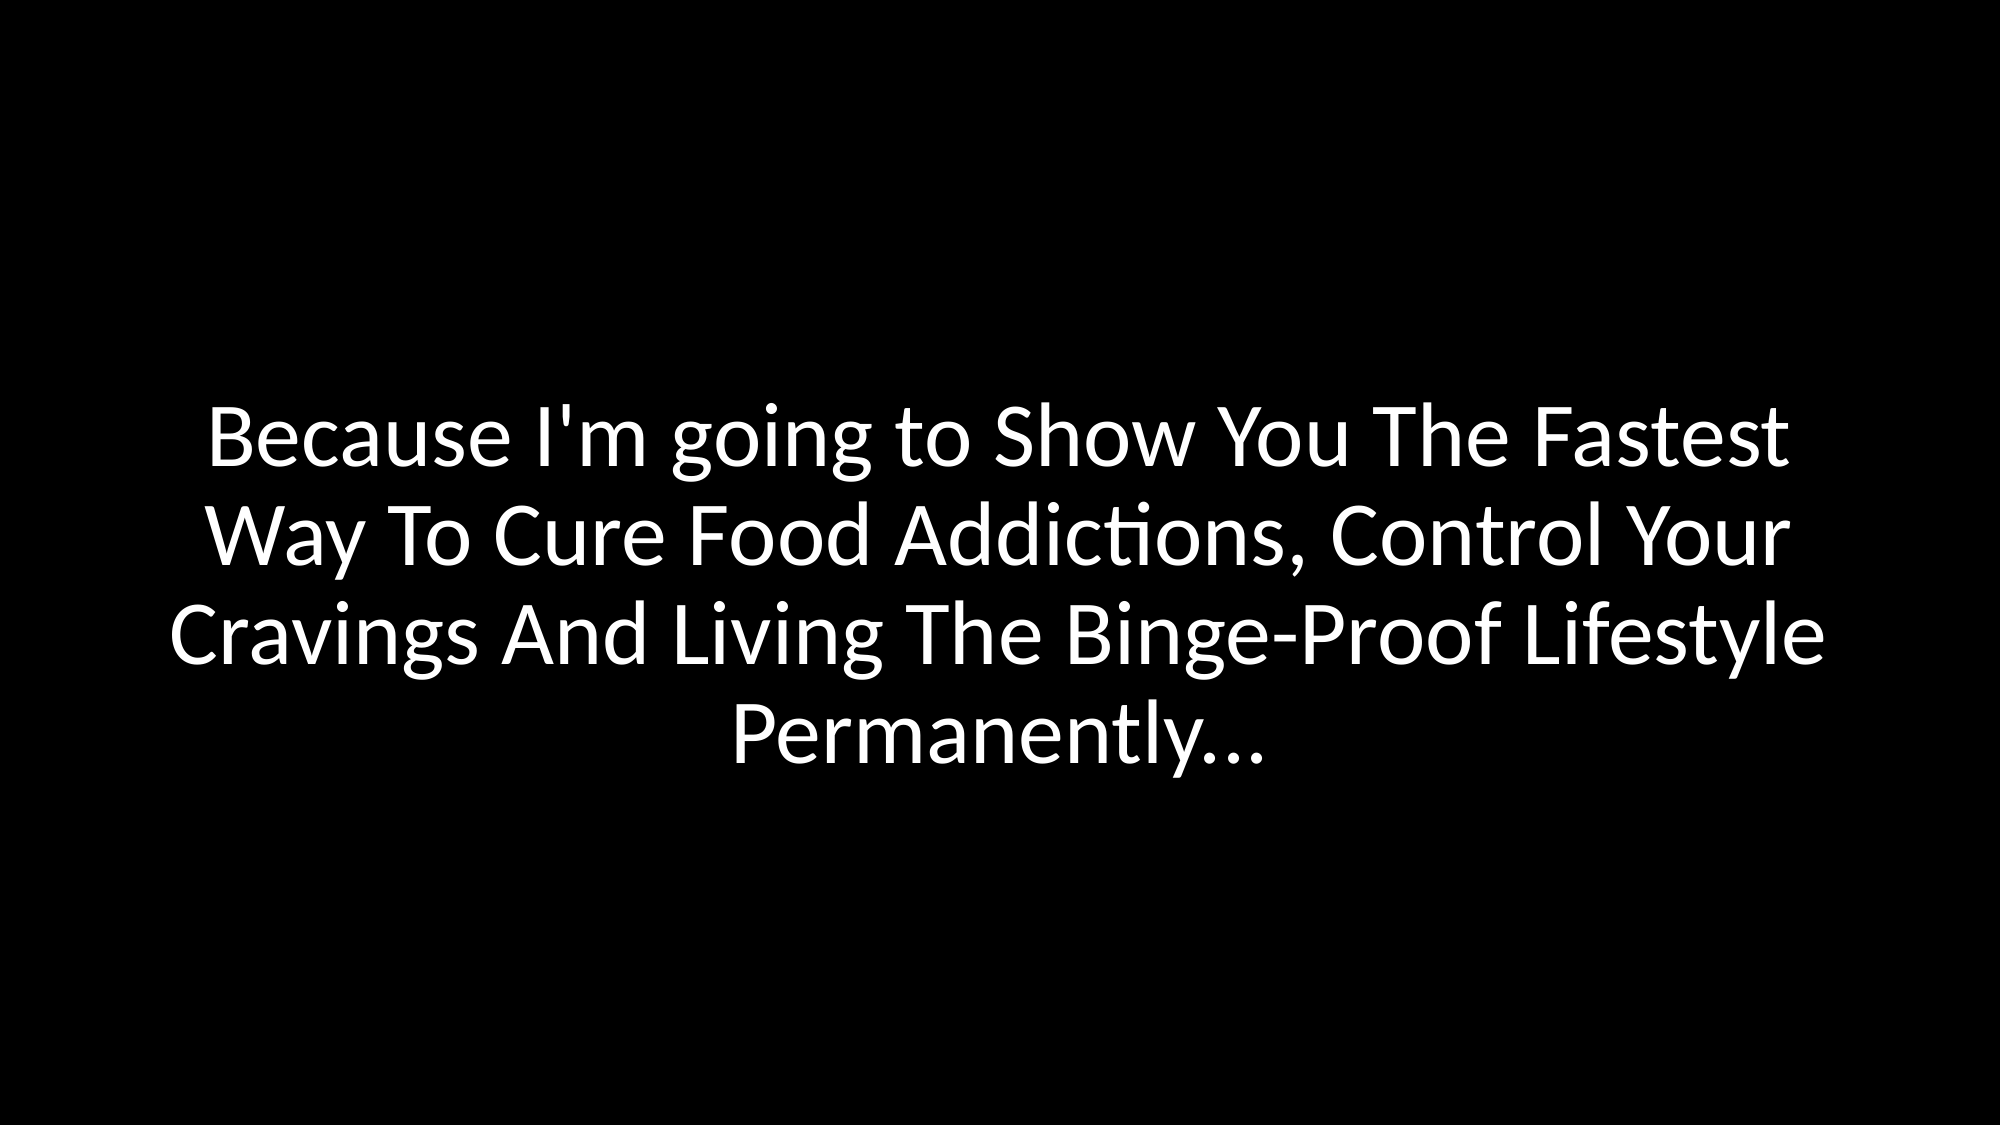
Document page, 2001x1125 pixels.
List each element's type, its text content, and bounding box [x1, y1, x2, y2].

list Because I'm going to Show You The Fastest Way To Cure Food Addictions, Control Your Cravings And Living The Binge-Proof Lifestyle Permanently... [137, 380, 1863, 1014]
